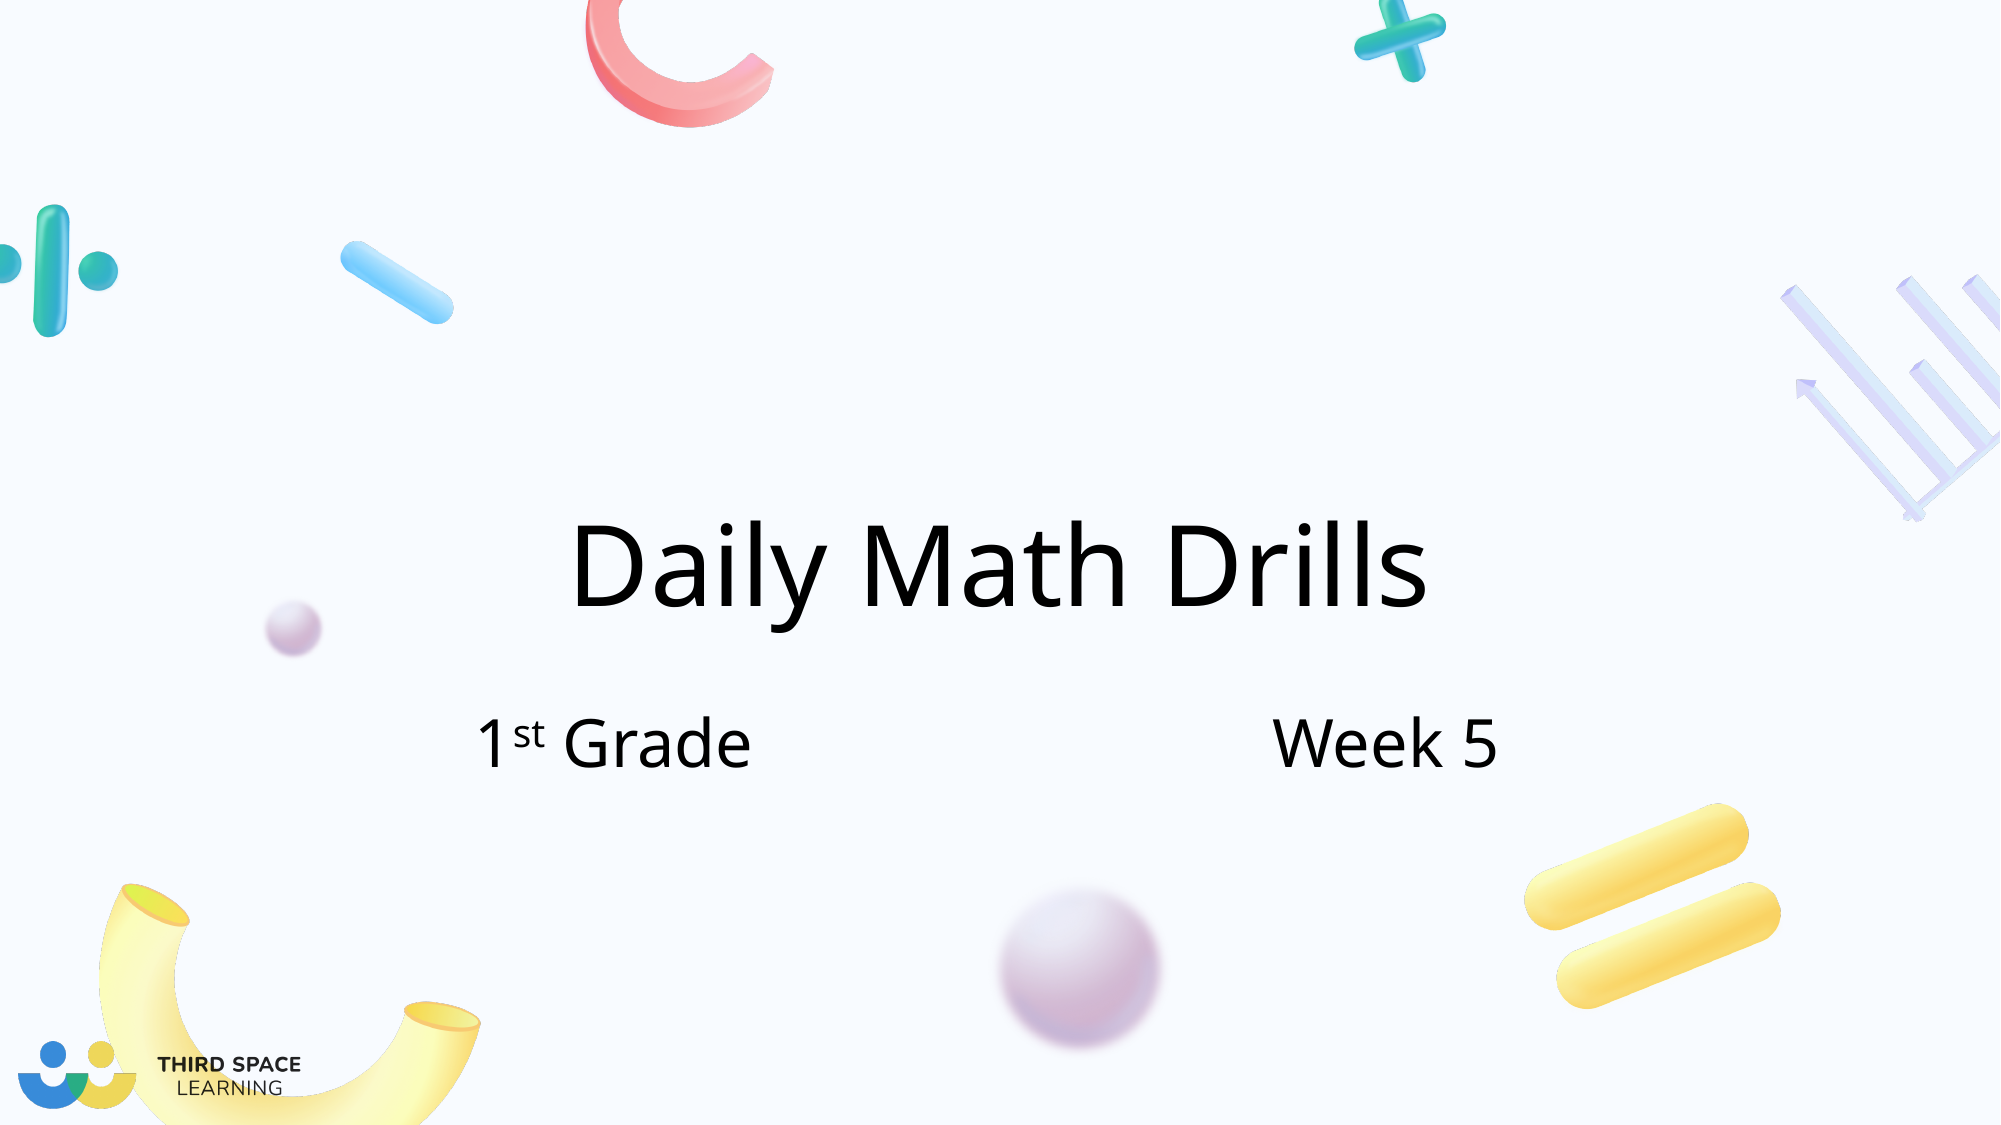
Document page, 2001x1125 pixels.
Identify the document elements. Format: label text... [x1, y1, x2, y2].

list Week 5 [1080, 703, 1692, 821]
list 1st Grade [308, 703, 920, 821]
picture [0, 0, 2000, 1125]
